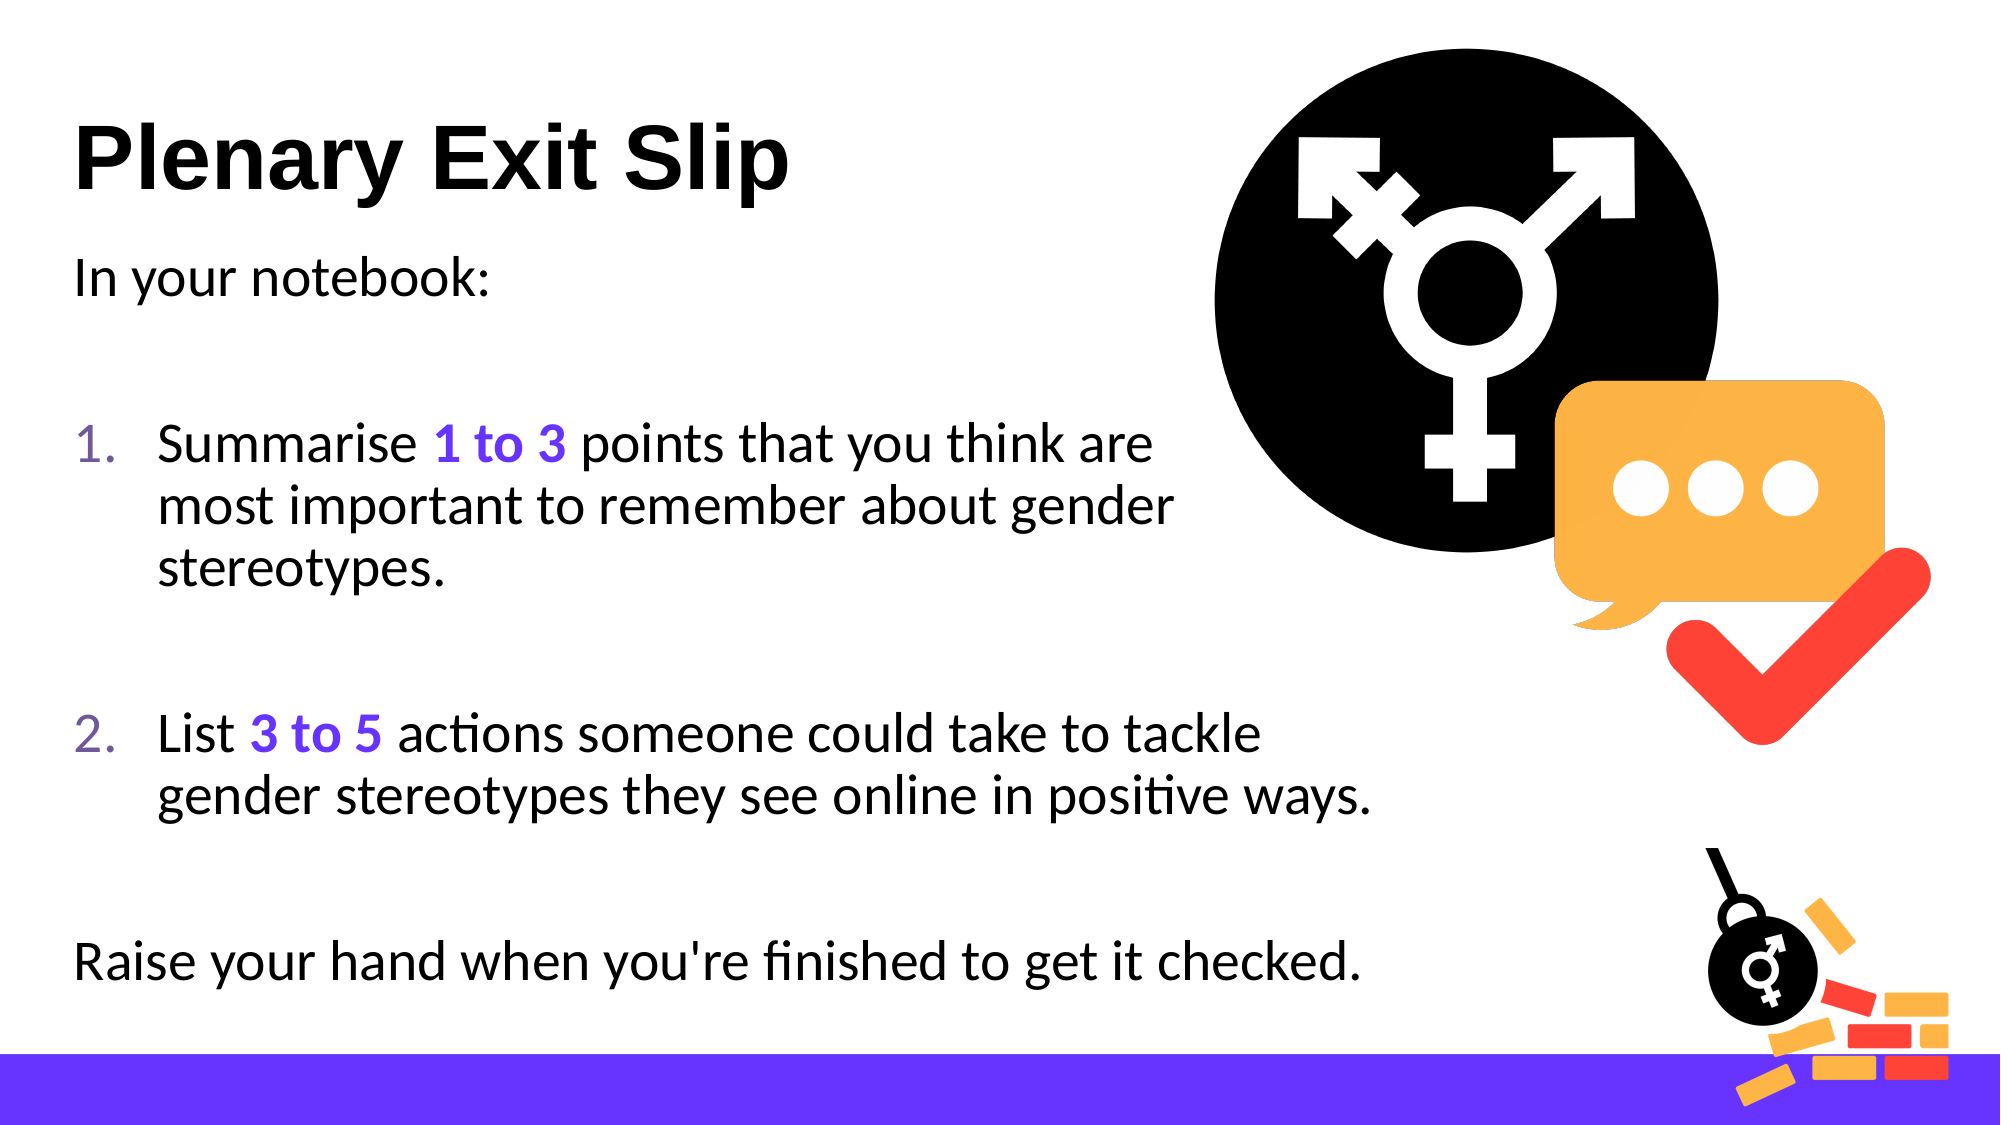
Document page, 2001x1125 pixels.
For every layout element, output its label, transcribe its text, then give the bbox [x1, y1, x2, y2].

text_box Plenary Exit Slip [59, 0, 1857, 218]
list In your notebook: Summarise 1 to 3 points that you think are most important to remember about gender stereotypes. List 3 to 5 actions someone could take to tackle gender stereotypes they see online in positive ways. Raise your hand when you're finished to get it checked. [59, 239, 1430, 1001]
picture [0, 0, 2000, 1125]
